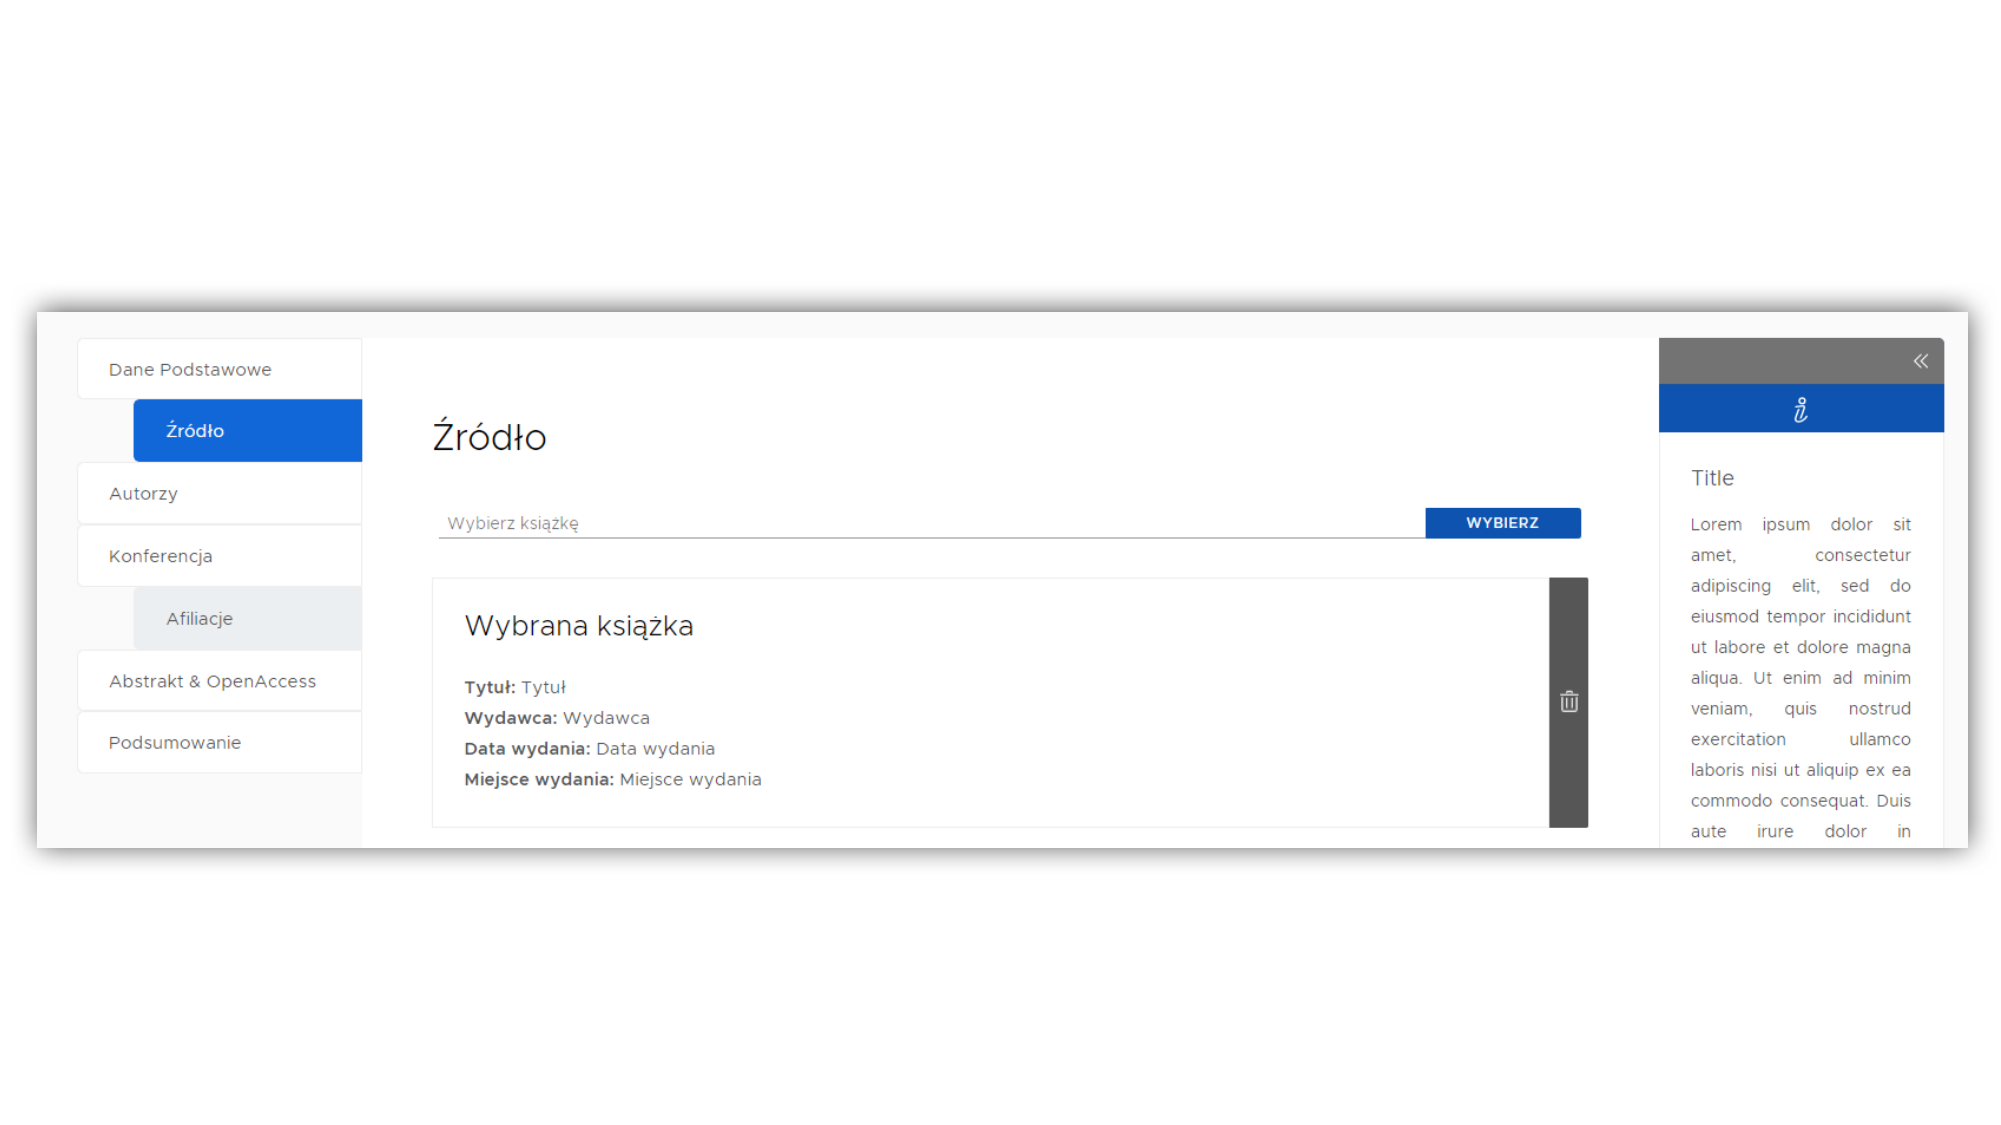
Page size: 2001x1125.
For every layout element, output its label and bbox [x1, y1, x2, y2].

picture [37, 312, 1968, 849]
